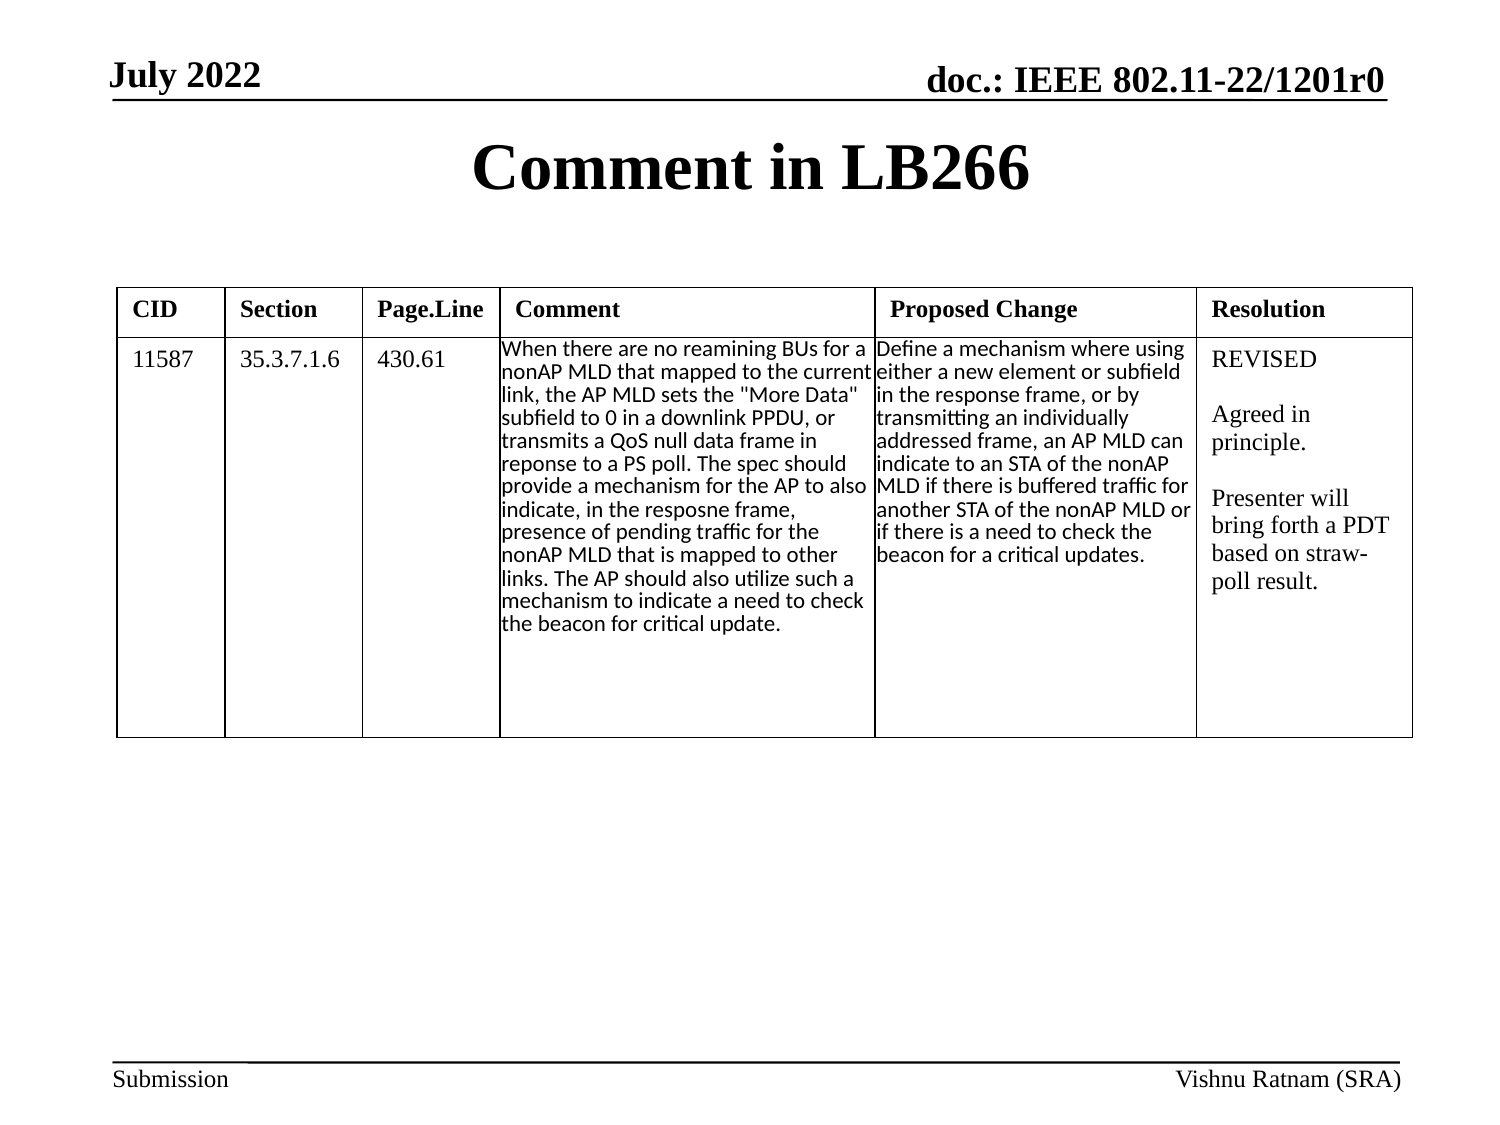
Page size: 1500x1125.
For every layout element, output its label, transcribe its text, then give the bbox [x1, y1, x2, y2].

table_cell REVISED Agreed in principle. Presenter will bring forth a PDT based on straw-poll result. [1197, 338, 1412, 737]
title Comment in LB266 [113, 99, 1389, 225]
footer Vishnu Ratnam (SRA) [949, 1061, 1402, 1093]
table_header Page.Line [363, 288, 499, 337]
table_cell 430.61 [363, 338, 499, 737]
table_cell 35.3.7.1.6 [226, 338, 362, 737]
table_header Resolution [1197, 288, 1412, 337]
table_header Section [226, 288, 362, 337]
table_header CID [118, 288, 224, 337]
table_header Proposed Change [876, 288, 1196, 337]
table_cell 11587 [118, 338, 224, 737]
table_cell Define a mechanism where using either a new element or subfield in the response frame, or by transmitting an individually addressed frame, an AP MLD can indicate to an STA of the nonAP MLD if there is buffered traffic for another STA of the nonAP MLD or if there is a need to check the beacon for a critical updates. [876, 338, 1196, 737]
table_cell When there are no reamining BUs for a nonAP MLD that mapped to the current link, the AP MLD sets the "More Data" subfield to 0 in a downlink PPDU, or transmits a QoS null data frame in reponse to a PS poll. The spec should provide a mechanism for the AP to also indicate, in the resposne frame, presence of pending traffic for the nonAP MLD that is mapped to other links. The AP should also utilize such a mechanism to indicate a need to check the beacon for critical update. [501, 338, 874, 737]
table_header Comment [501, 288, 874, 337]
